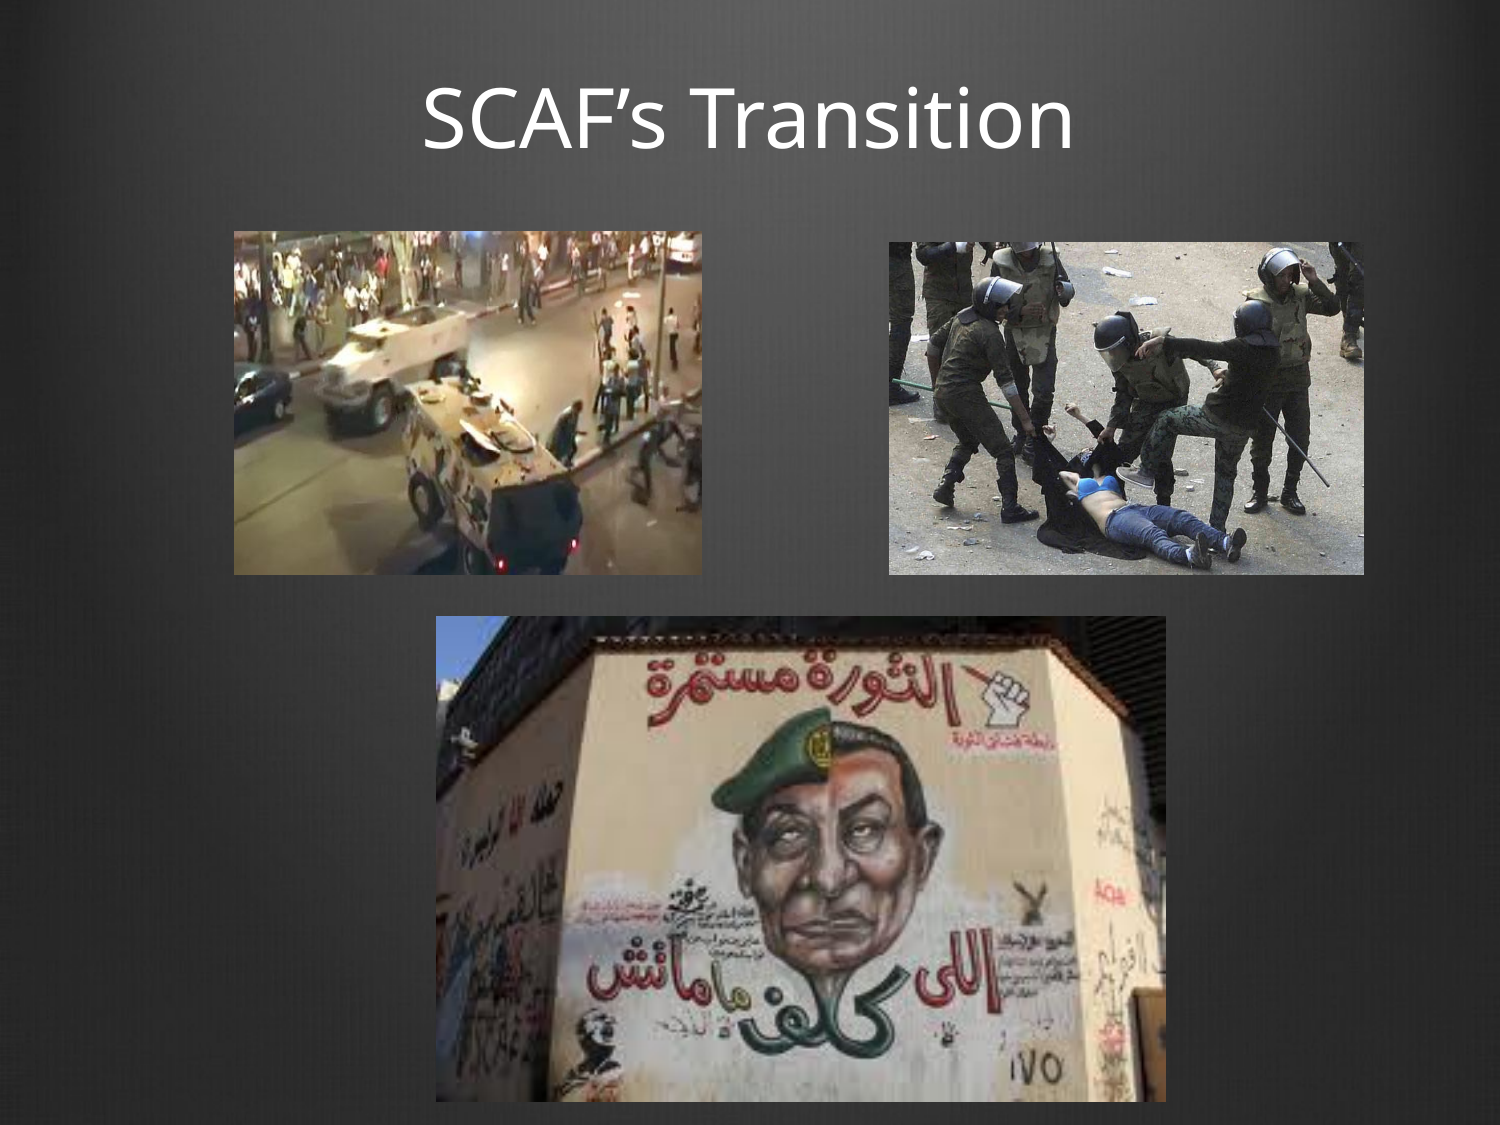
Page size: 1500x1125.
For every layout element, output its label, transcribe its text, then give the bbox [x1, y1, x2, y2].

title SCAF’s Transition [112, 19, 1388, 212]
picture [889, 242, 1364, 575]
picture [234, 231, 702, 575]
picture [436, 616, 1166, 1102]
